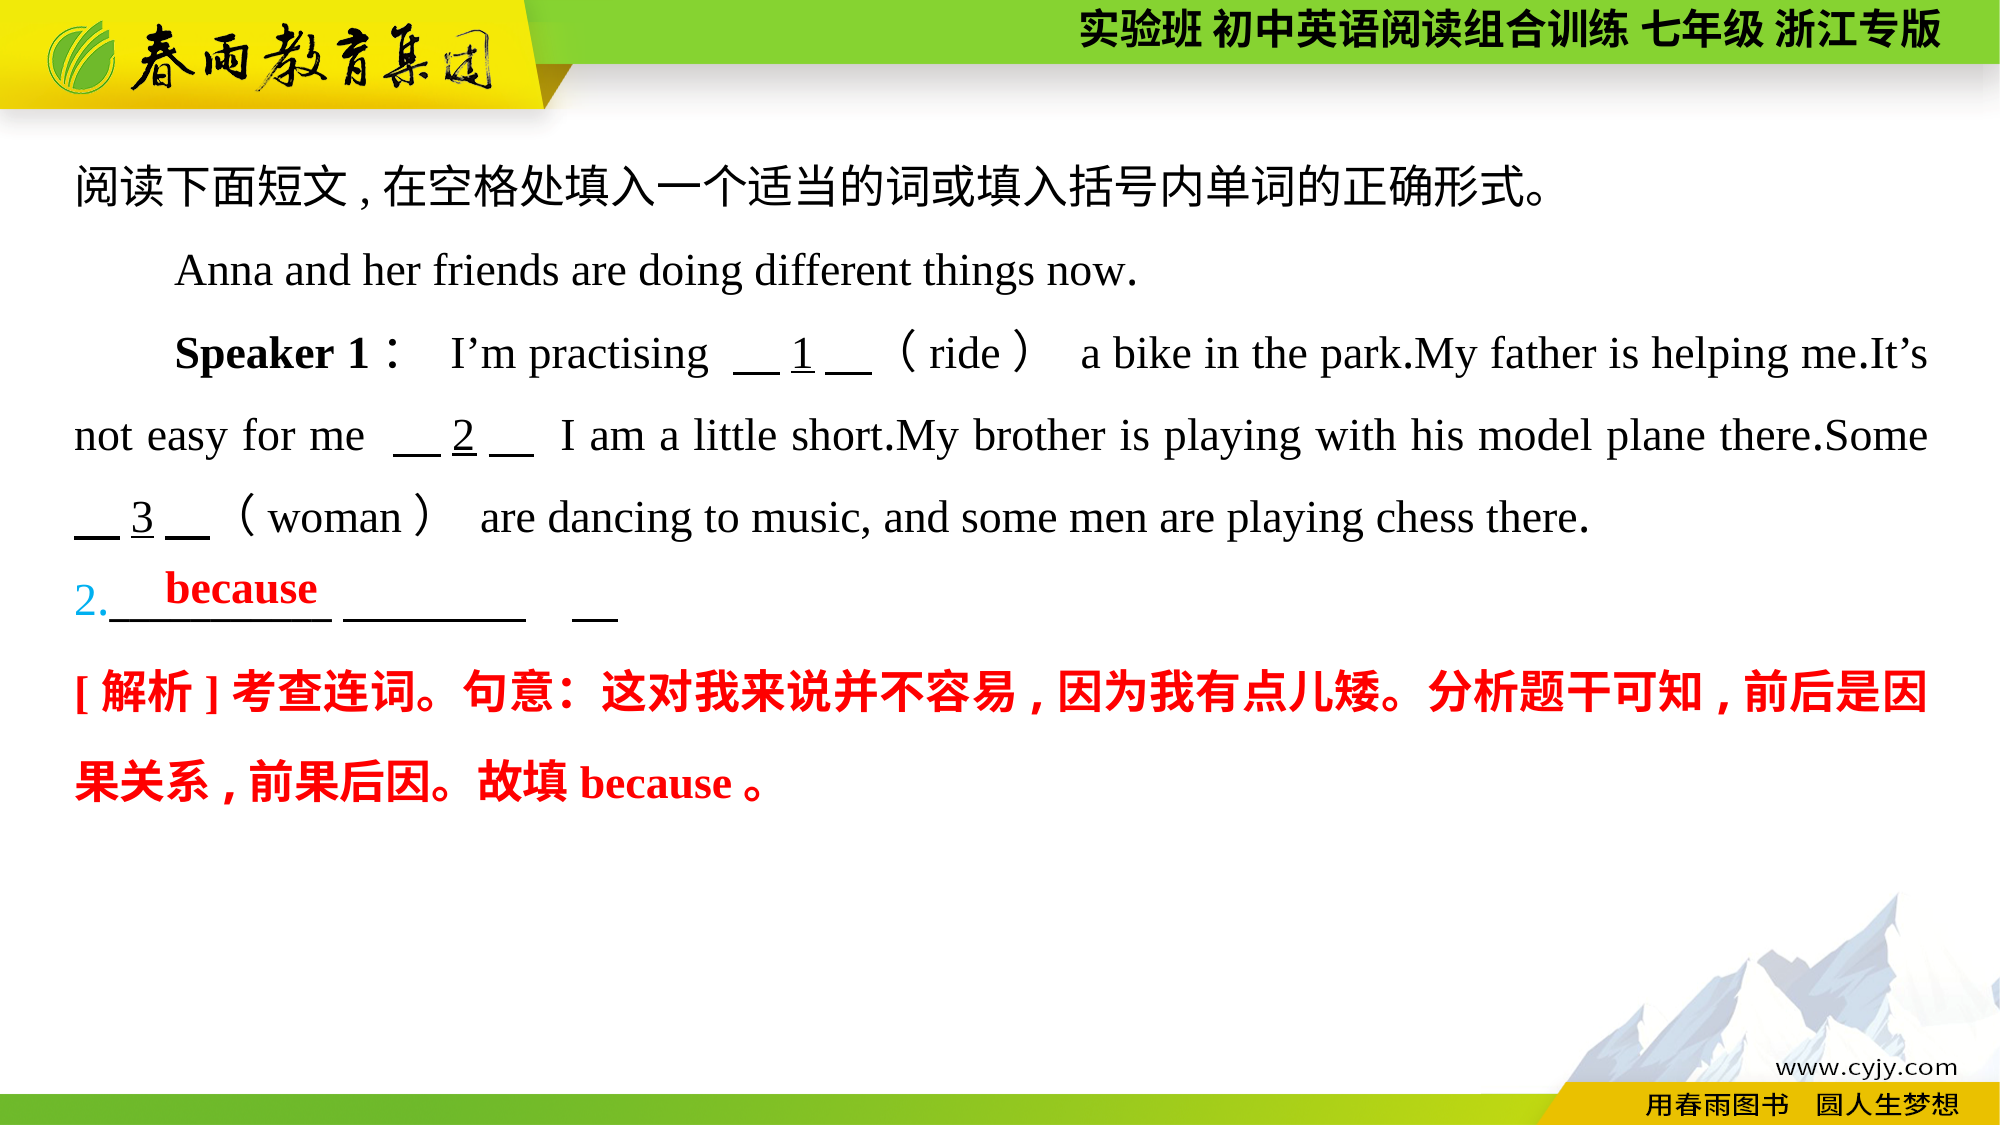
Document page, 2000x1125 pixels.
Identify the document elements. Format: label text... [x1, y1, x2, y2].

picture [0, 0, 2000, 1125]
text_box [解析]考查连词。句意：这对我来说并不容易,因为我有点儿矮。分析题干可知,前后是因果关系,前果后因。故填because。 [59, 621, 1944, 817]
list 阅读下面短文,在空格处填入一个适当的词或填入括号内单词的正确形式。 Anna and her friends are doing different things now. Speaker 1： I’m practising 1 （ride） a bike in the park.My father is helping me.It’s not easy for me 2 I am a little short.My brother is playing with his model plane there.Some 3 （woman） are dancing to music, and some men are playing chess there. 2.___________ [59, 122, 1944, 621]
text_box because [150, 550, 333, 620]
